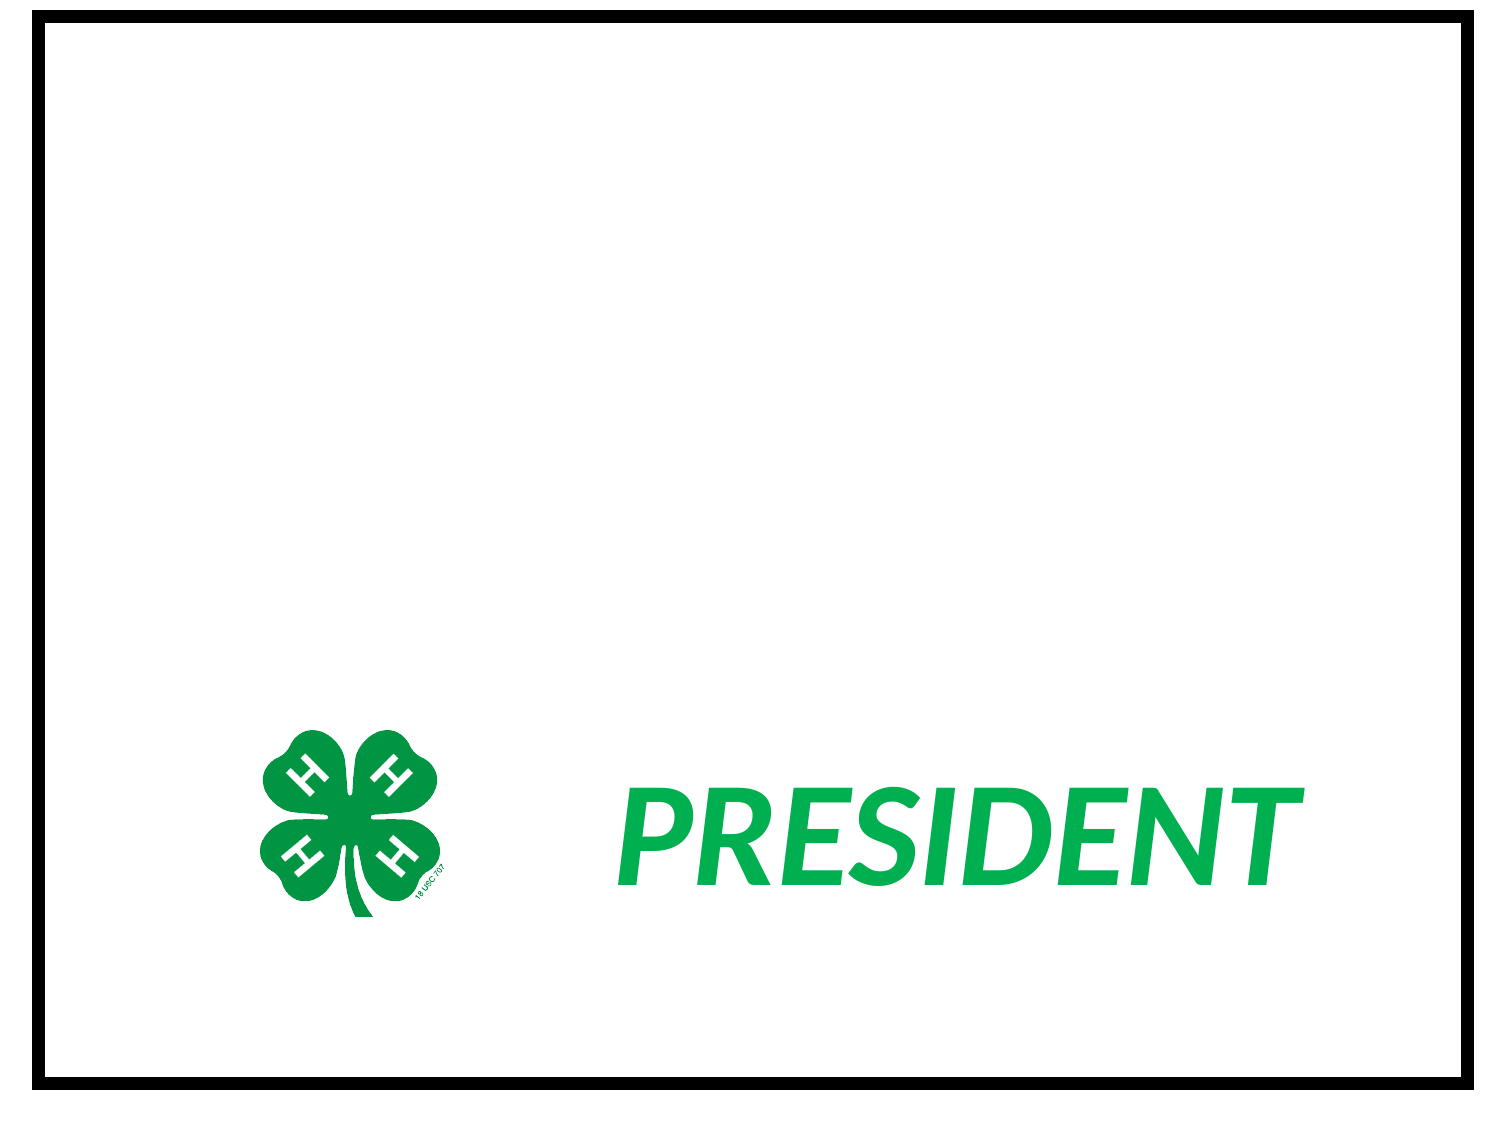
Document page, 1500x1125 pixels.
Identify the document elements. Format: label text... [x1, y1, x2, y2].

text_box PRESIDENT [598, 727, 1500, 923]
text_box [37, 15, 1469, 1085]
picture [260, 727, 444, 917]
